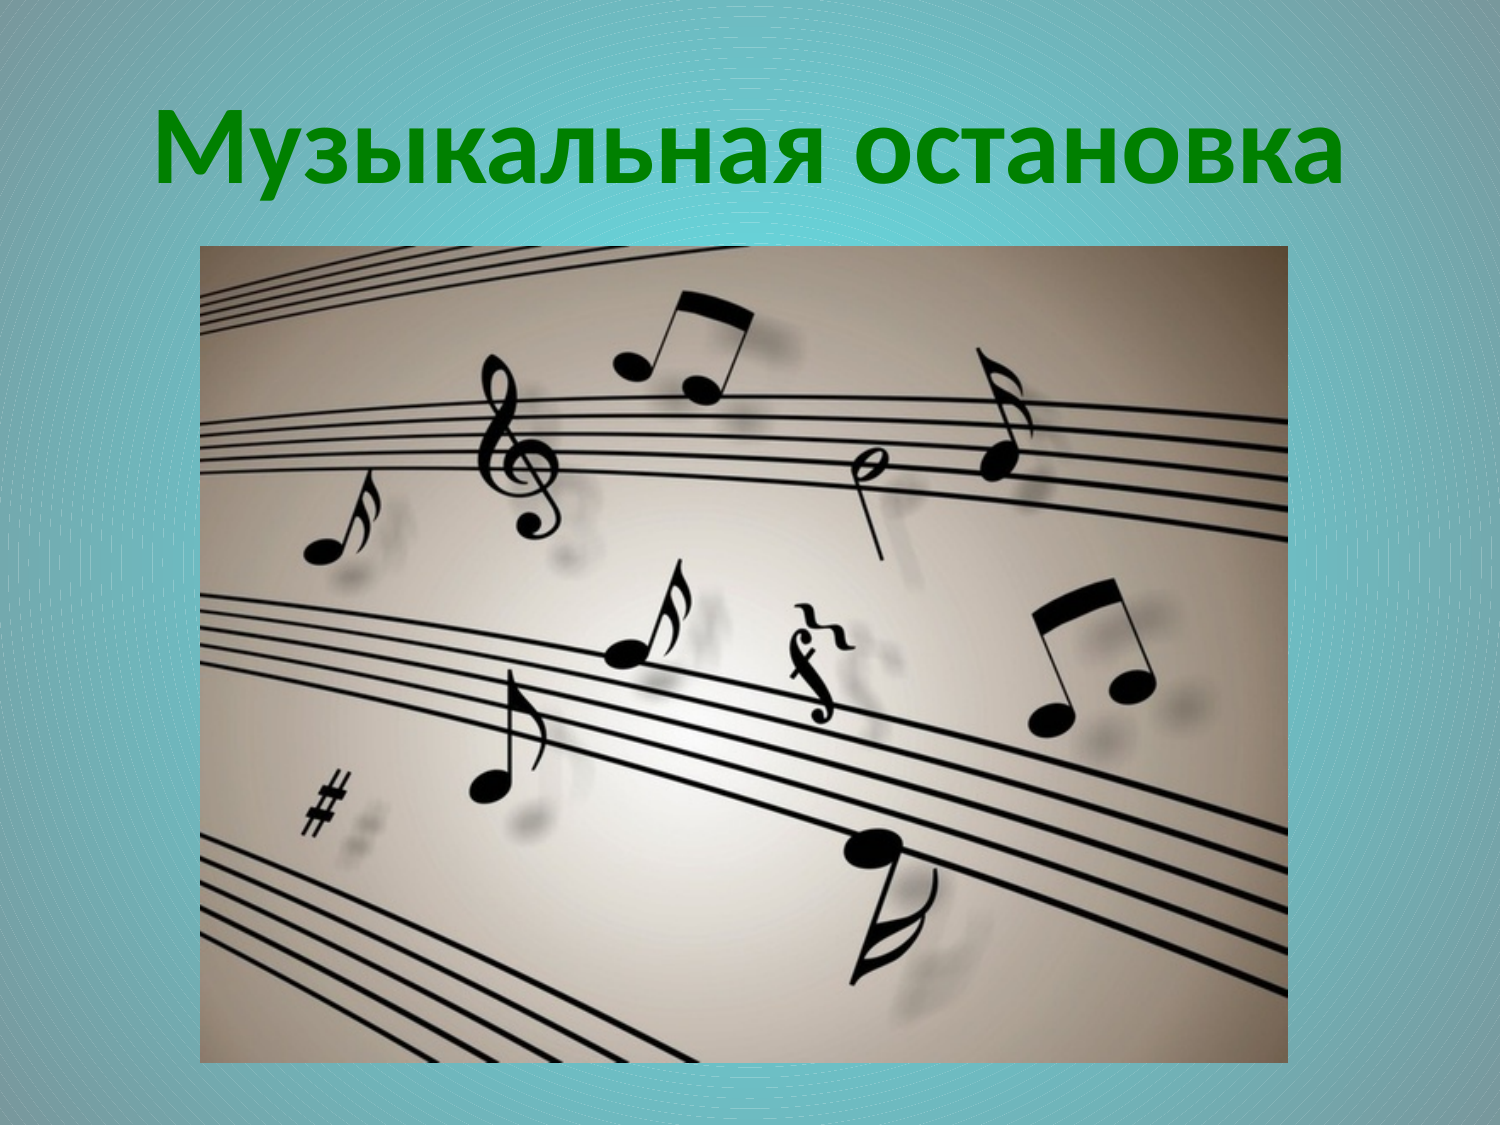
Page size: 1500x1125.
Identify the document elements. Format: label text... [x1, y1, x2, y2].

title Музыкальная остановка [75, 45, 1425, 233]
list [199, 246, 1288, 1063]
